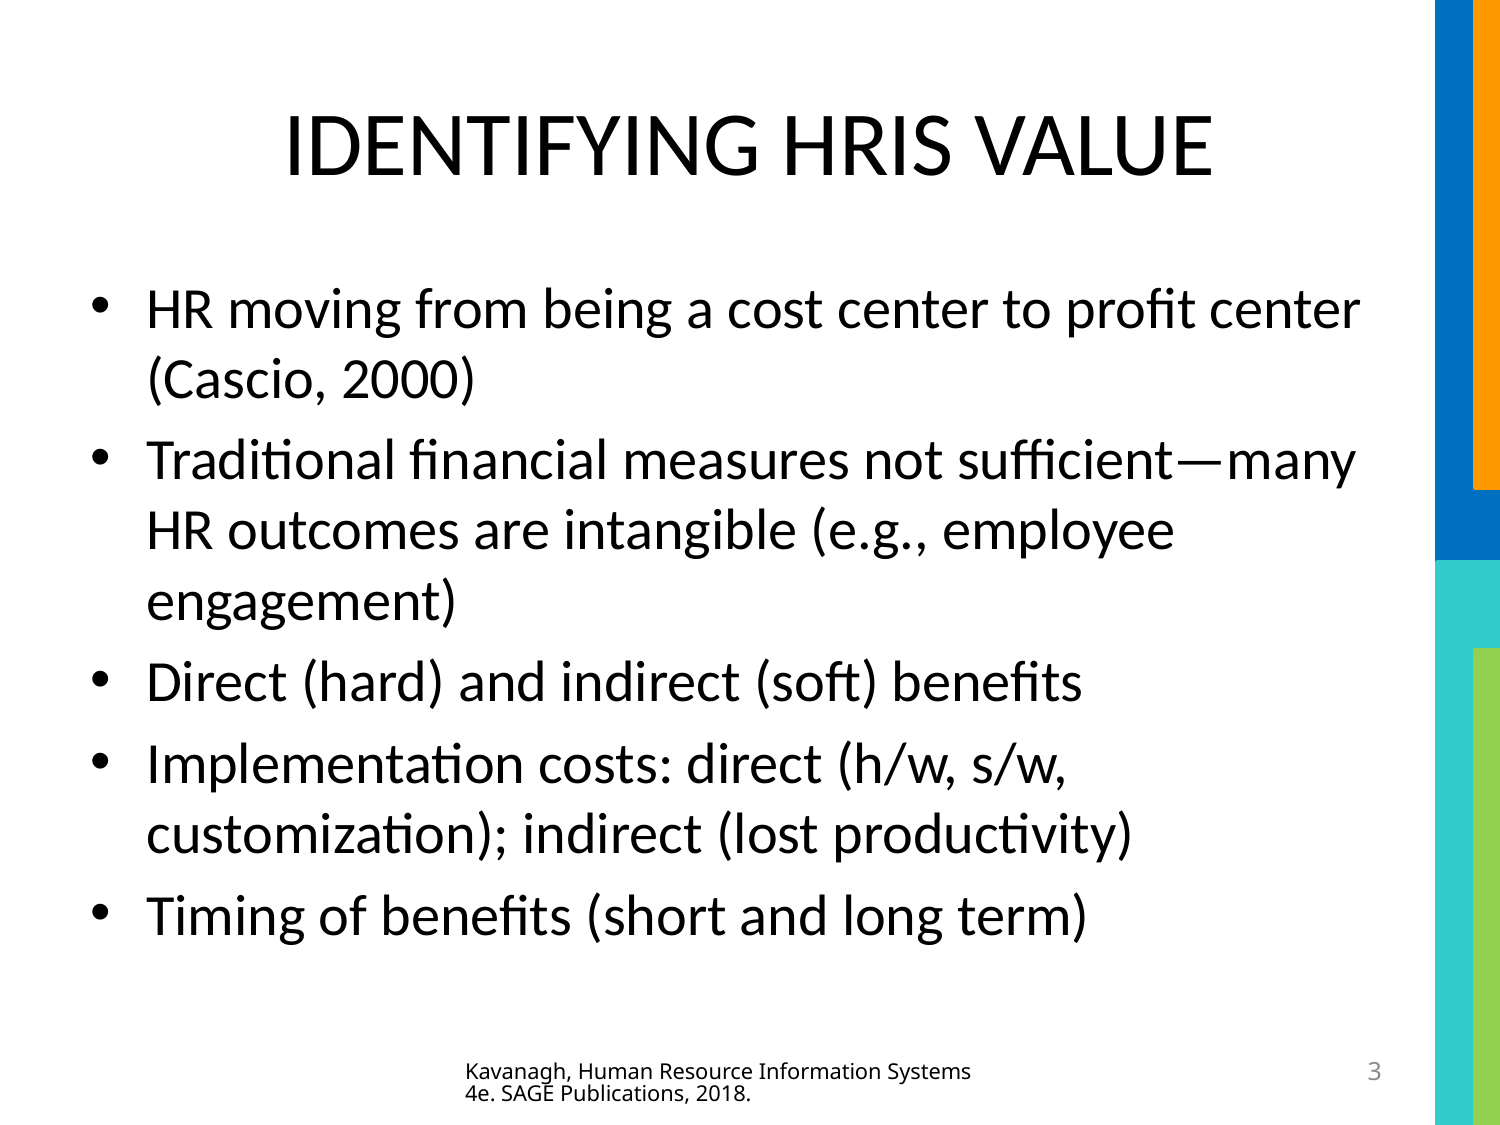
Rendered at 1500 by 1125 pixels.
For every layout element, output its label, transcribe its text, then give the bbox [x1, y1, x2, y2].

slide_number 3 [1059, 1042, 1397, 1103]
footer Kavanagh, Human Resource Information Systems 4e. SAGE Publications, 2018. [450, 1042, 1004, 1103]
title IDENTIFYING HRIS VALUE [75, 45, 1425, 233]
list HR moving from being a cost center to profit center (Cascio, 2000) Traditional financial measures not sufficient—many HR outcomes are intangible (e.g., employee engagement) Direct (hard) and indirect (soft) benefits Implementation costs: direct (h/w, s/w, customization); indirect (lost productivity) Timing of benefits (short and long term) [75, 262, 1425, 1005]
